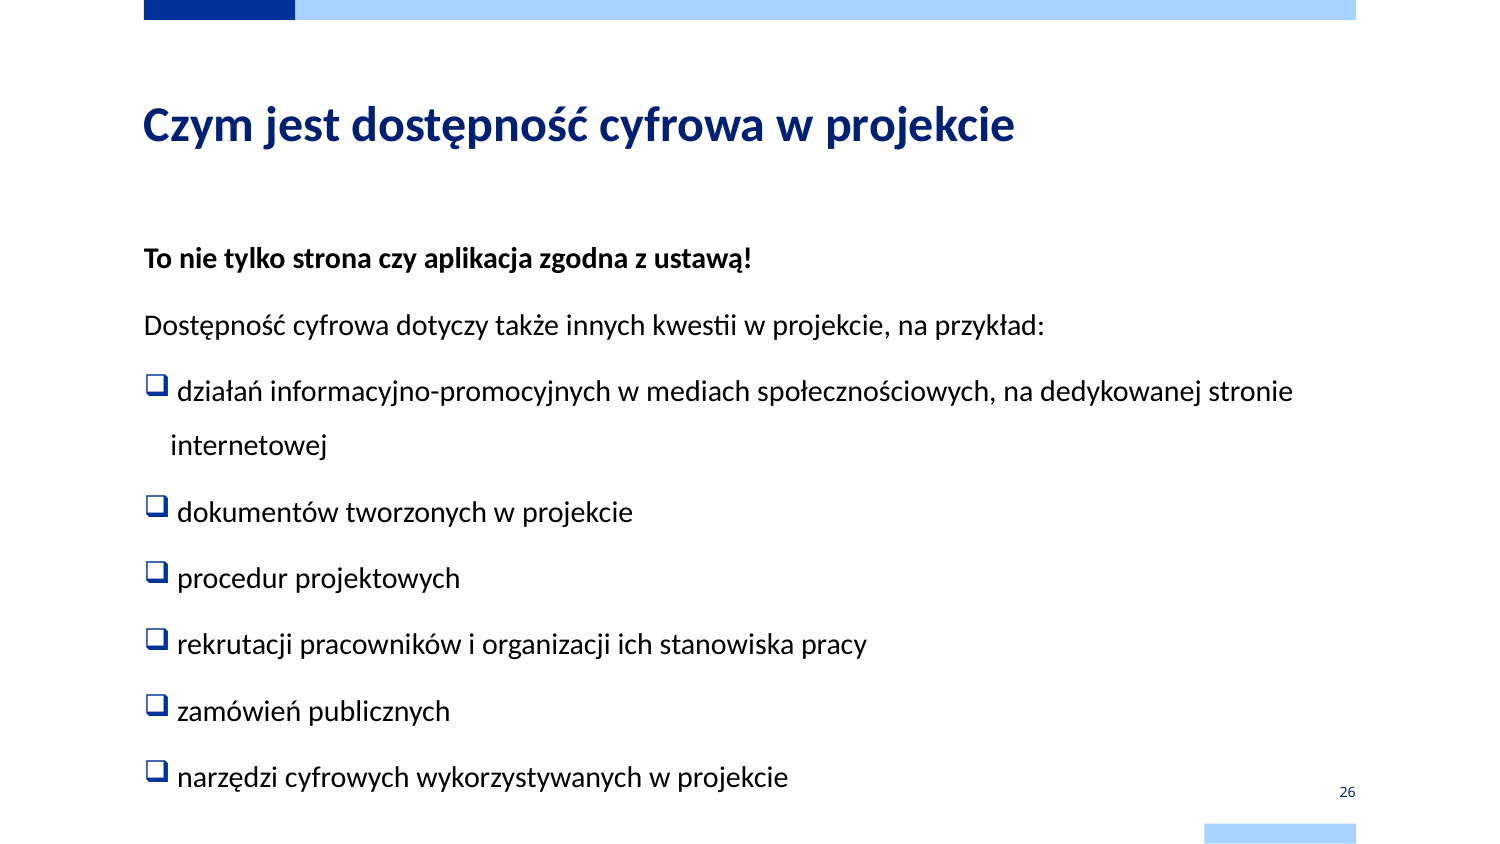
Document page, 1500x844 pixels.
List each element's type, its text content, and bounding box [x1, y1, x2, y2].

list To nie tylko strona czy aplikacja zgodna z ustawą! Dostępność cyfrowa dotyczy także innych kwestii w projekcie, na przykład: działań informacyjno-promocyjnych w mediach społecznościowych, na dedykowanej stronie internetowej dokumentów tworzonych w projekcie procedur projektowych rekrutacji pracowników i organizacji ich stanowiska pracy zamówień publicznych narzędzi cyfrowych wykorzystywanych w projekcie [143, 220, 1357, 800]
slide_number 26 [1204, 783, 1356, 804]
title Czym jest dostępność cyfrowa w projekcie [143, 100, 1357, 220]
